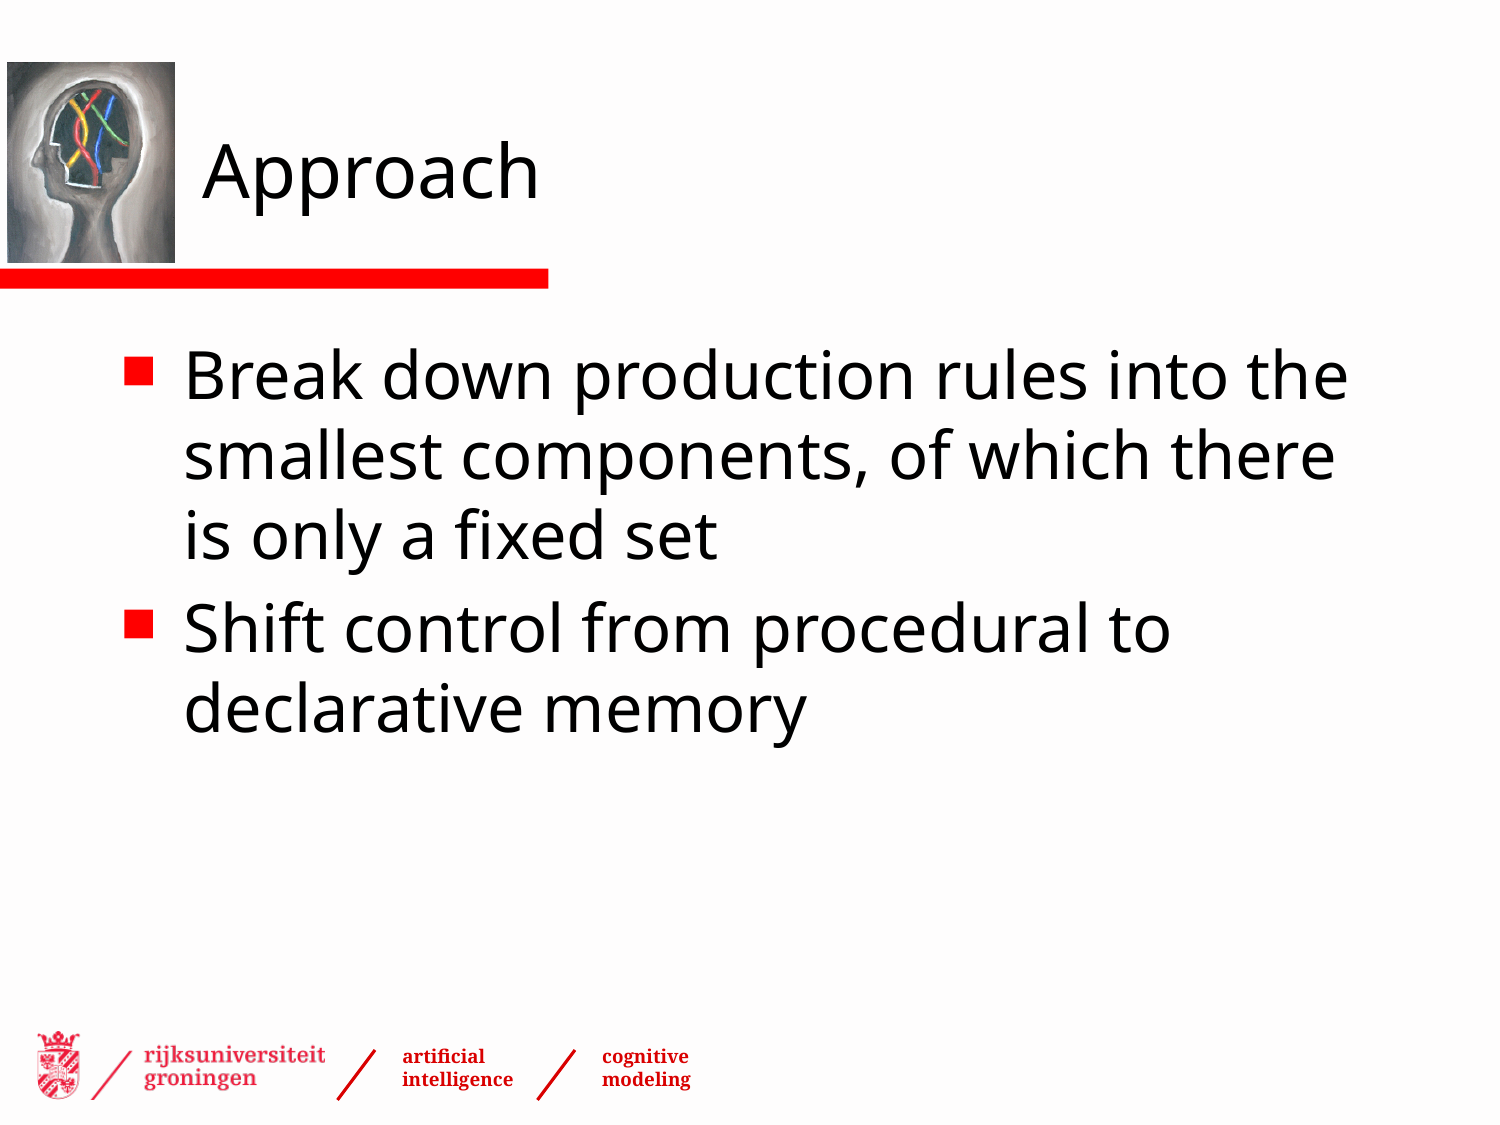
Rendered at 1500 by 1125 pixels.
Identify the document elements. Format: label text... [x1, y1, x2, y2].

list Break down production rules into the smallest components, of which there is only a fixed set Shift control from procedural to declarative memory [112, 324, 1388, 1001]
picture [7, 62, 175, 263]
title Approach [187, 74, 1463, 263]
